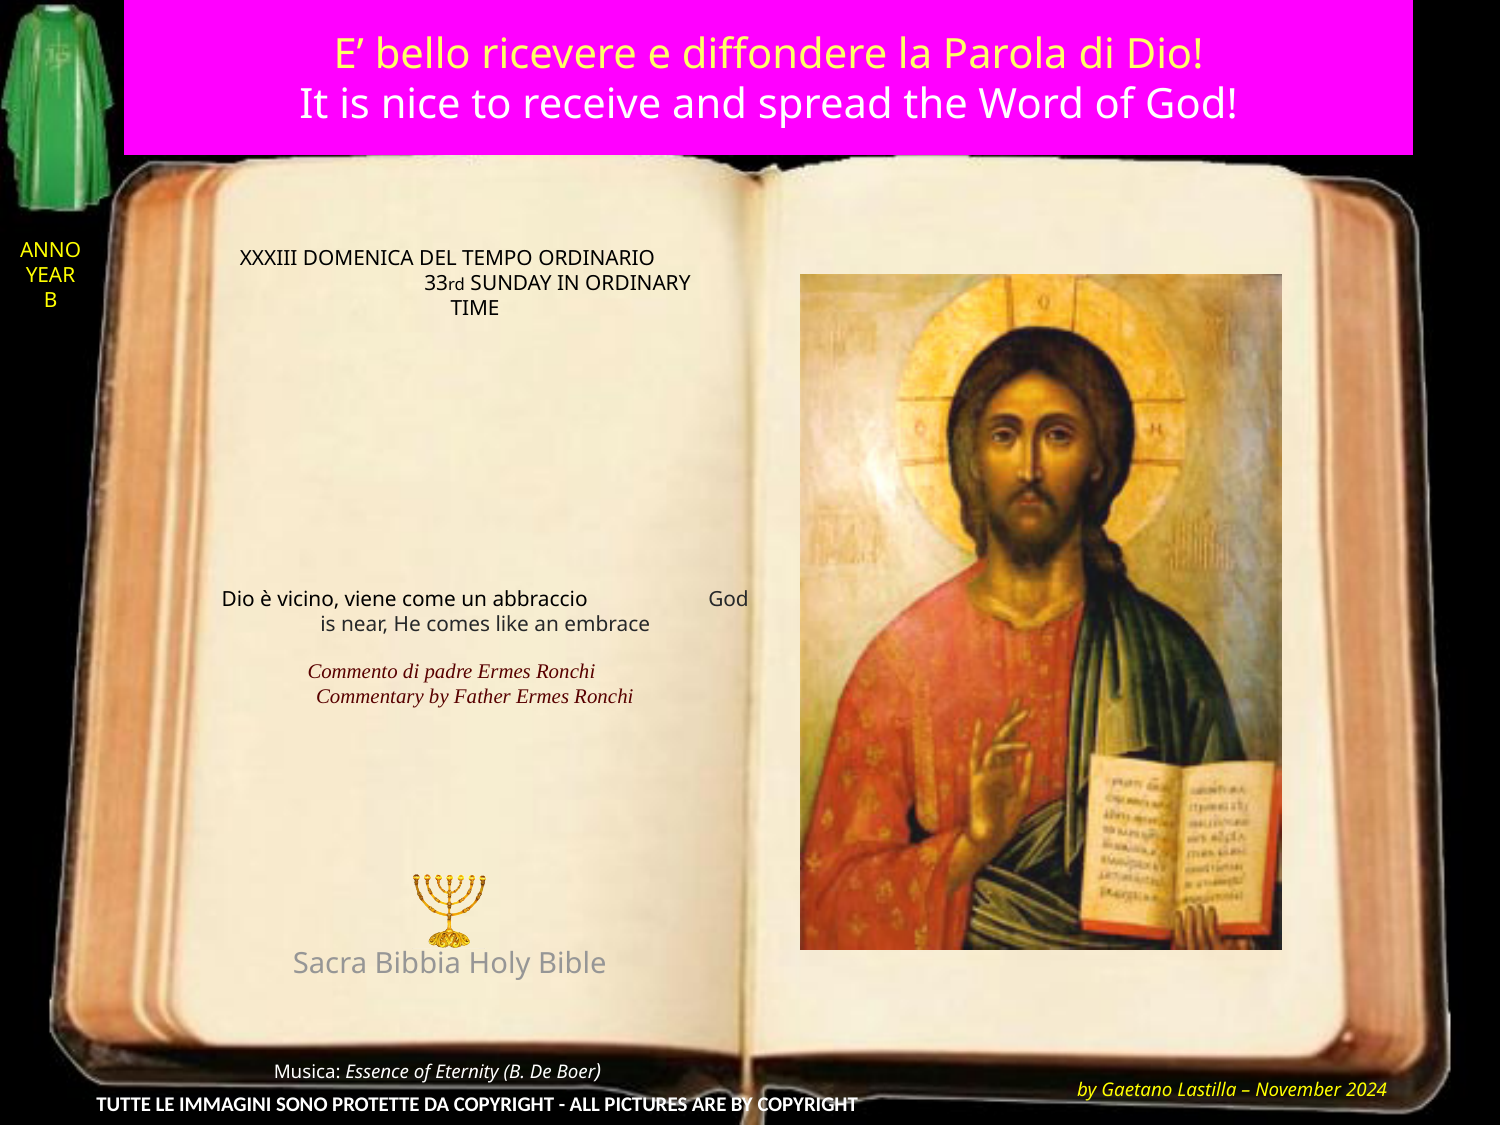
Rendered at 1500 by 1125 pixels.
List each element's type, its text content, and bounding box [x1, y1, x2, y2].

text_box Sacra Bibbia Holy Bible [187, 937, 713, 988]
text_box TUTTE LE IMMAGINI SONO PROTETTE DA COPYRIGHT - ALL PICTURES ARE BY COPYRIGHT [81, 1083, 873, 1124]
text_box Commento di padre Ermes Ronchi Commentary by Father Ermes Ronchi [287, 649, 663, 715]
text_box ANNO YEAR B [5, 229, 96, 319]
text_box Musica: Essence of Eternity (B. De Boer) [137, 1050, 738, 1083]
text_box XXXIII DOMENICA DEL TEMPO ORDINARIO 33rd SUNDAY IN ORDINARY TIME [225, 237, 725, 328]
text_box Dio è vicino, viene come un abbraccio God is near, He comes like an embrace [197, 578, 773, 643]
picture [0, 0, 1500, 1125]
text_box by Gaetano Lastilla – November 2024 [938, 1070, 1500, 1108]
text_box E’ bello ricevere e diffondere la Parola di Dio! It is nice to receive and spread the Word of God! [124, 0, 1413, 155]
